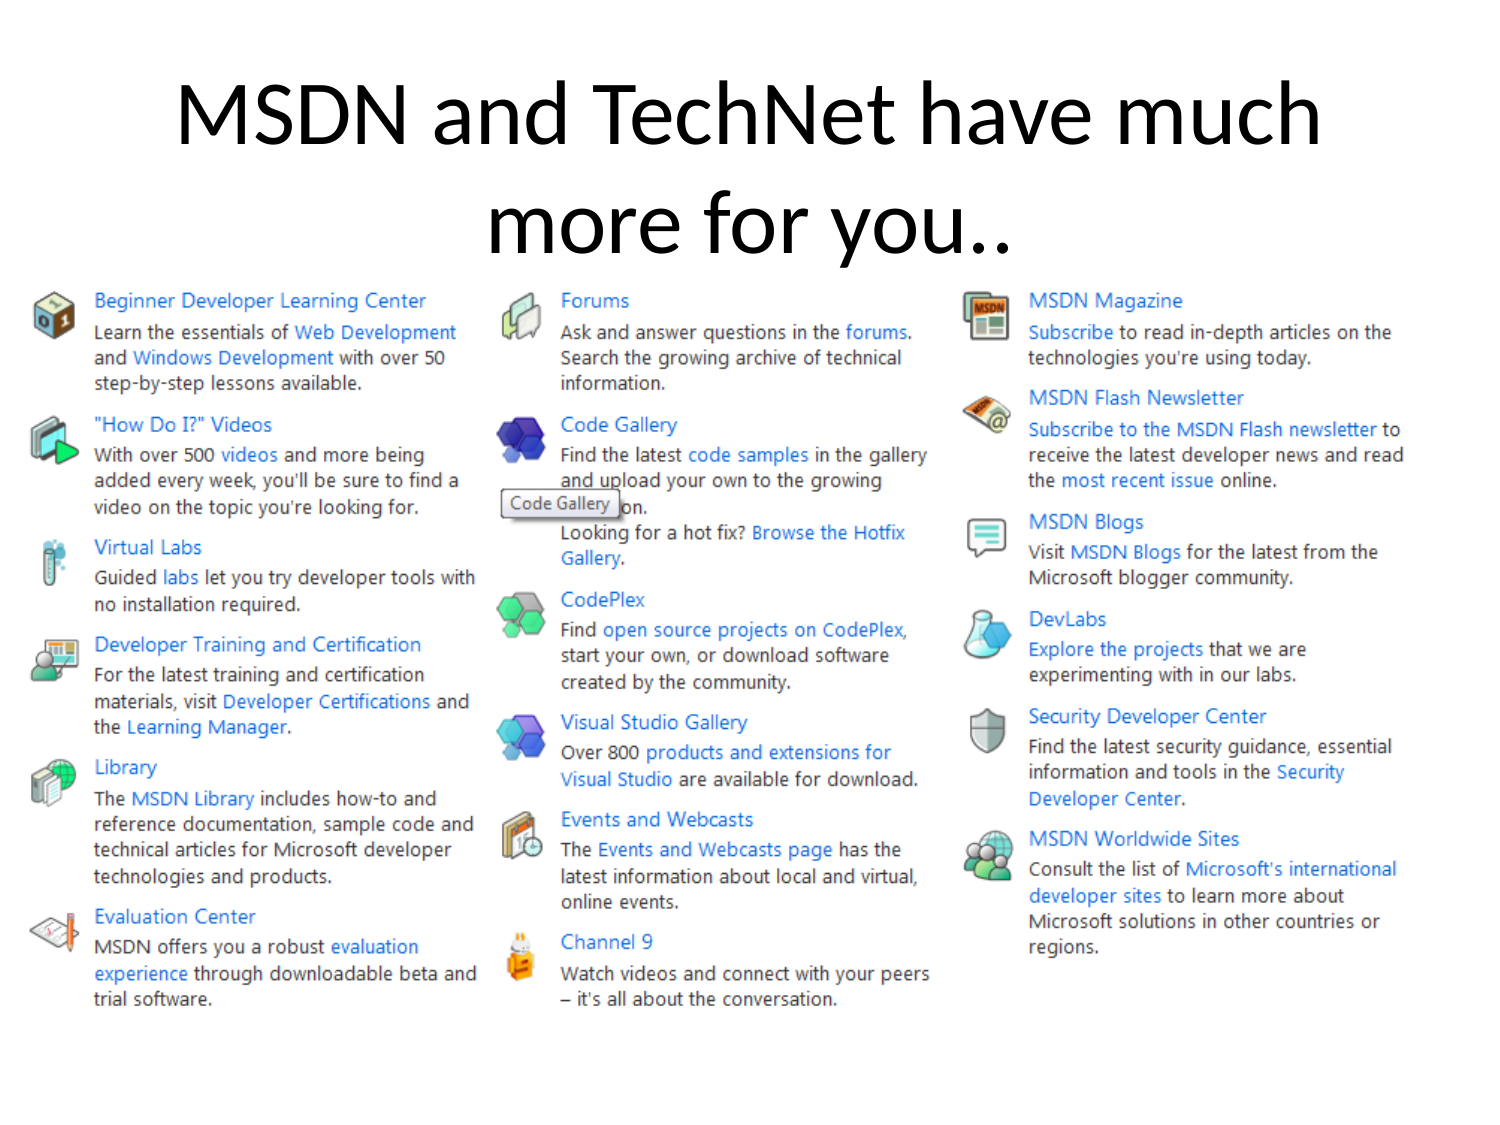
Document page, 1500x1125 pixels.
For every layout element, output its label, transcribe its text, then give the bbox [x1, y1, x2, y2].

picture [24, 271, 1413, 1021]
text_box MSDN and TechNet have much more for you.. [74, 45, 1425, 233]
